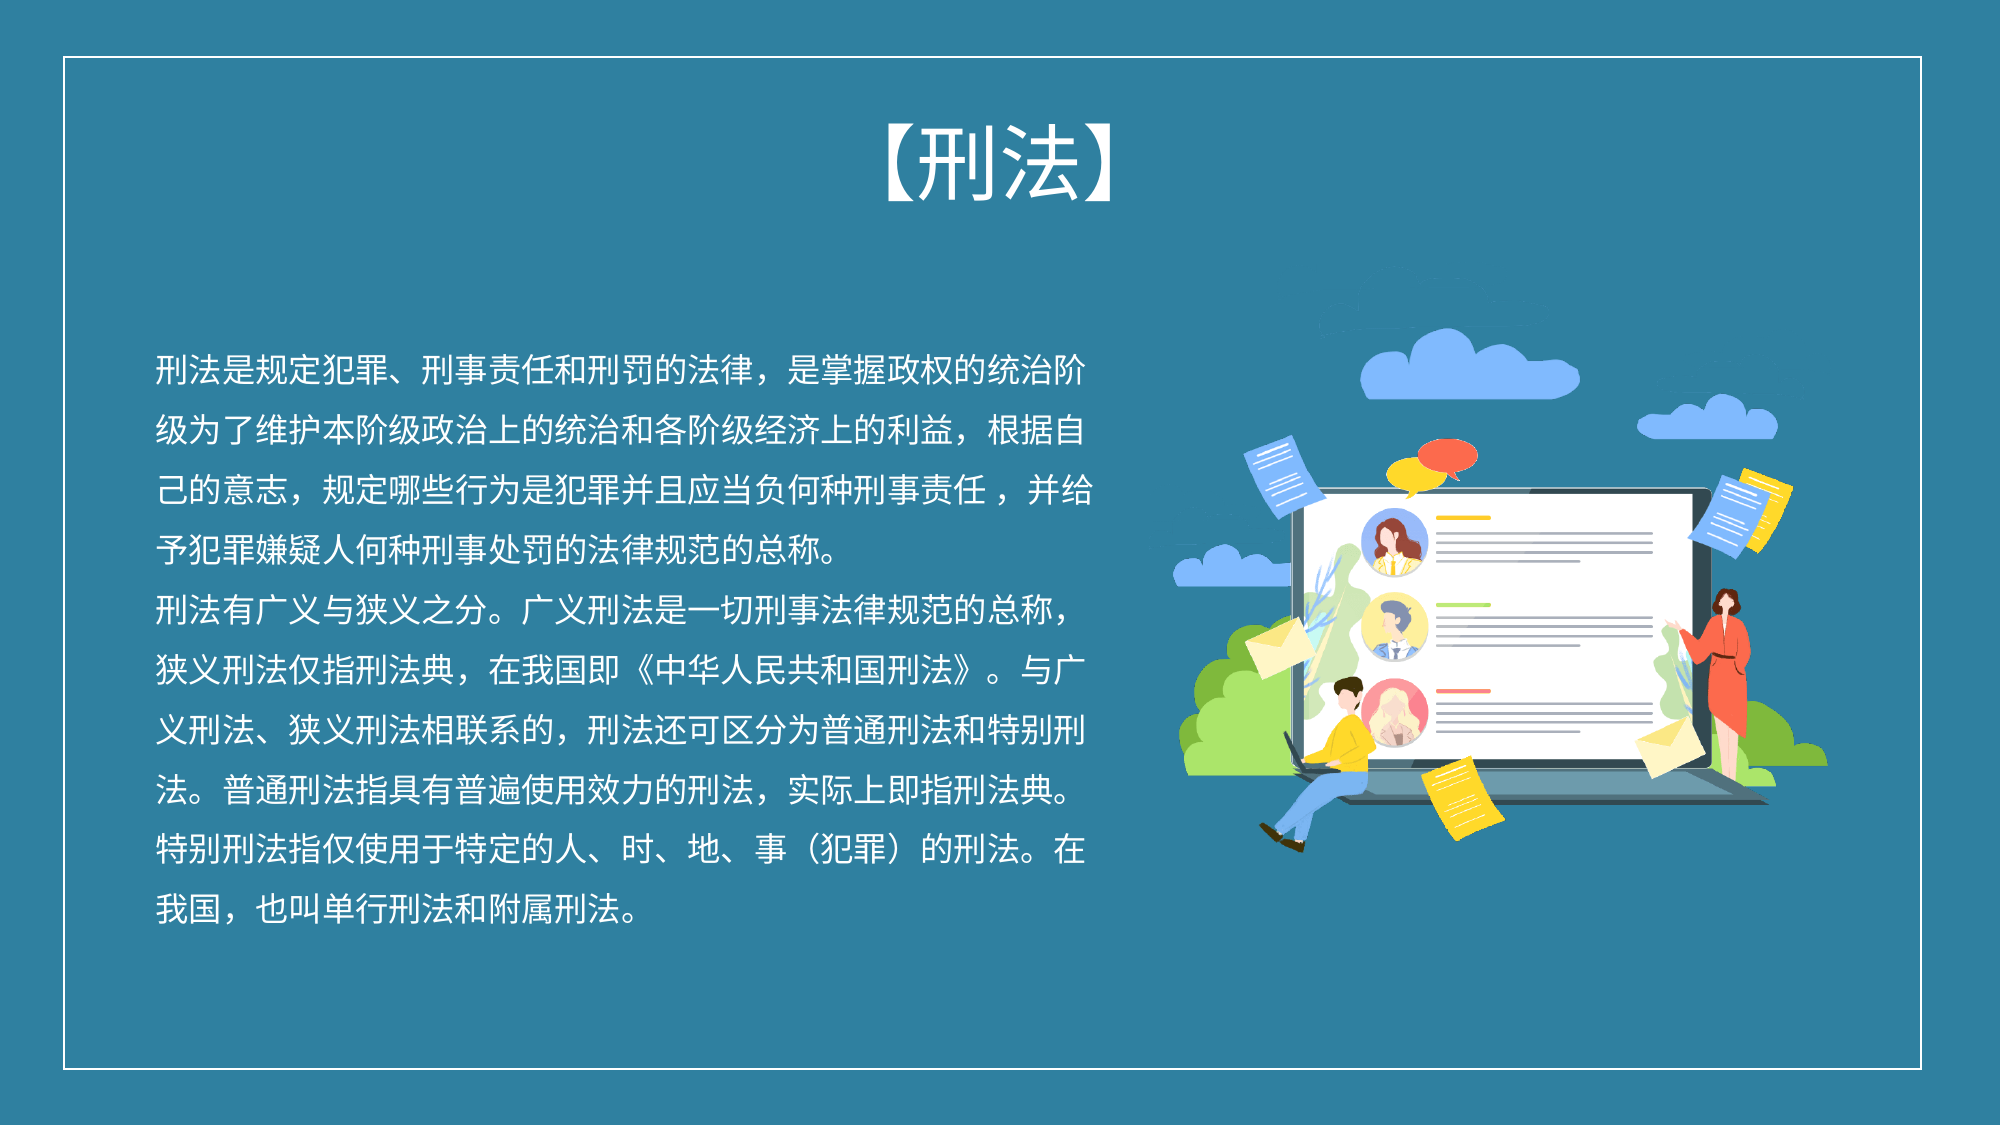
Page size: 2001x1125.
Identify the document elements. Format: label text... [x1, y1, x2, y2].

text_box 刑法是规定犯罪、刑事责任和刑罚的法律，是掌握政权的统治阶级为了维护本阶级政治上的统治和各阶级经济上的利益，根据自己的意志，规定哪些行为是犯罪并且应当负何种刑事责任 ，并给予犯罪嫌疑人何种刑事处罚的法律规范的总称。 刑法有广义与狭义之分。广义刑法是一切刑事法律规范的总称，狭义刑法仅指刑法典，在我国即《中华人民共和国刑法》。与广义刑法、狭义刑法相联系的，刑法还可区分为普通刑法和特别刑法。普通刑法指具有普遍使用效力的刑法，实际上即指刑法典。特别刑法指仅使用于特定的人、时、地、事（犯罪）的刑法。在我国，也叫单行刑法和附属刑法。 [141, 322, 1125, 936]
picture [1149, 262, 1847, 960]
text_box 【刑法】 [818, 103, 1182, 219]
